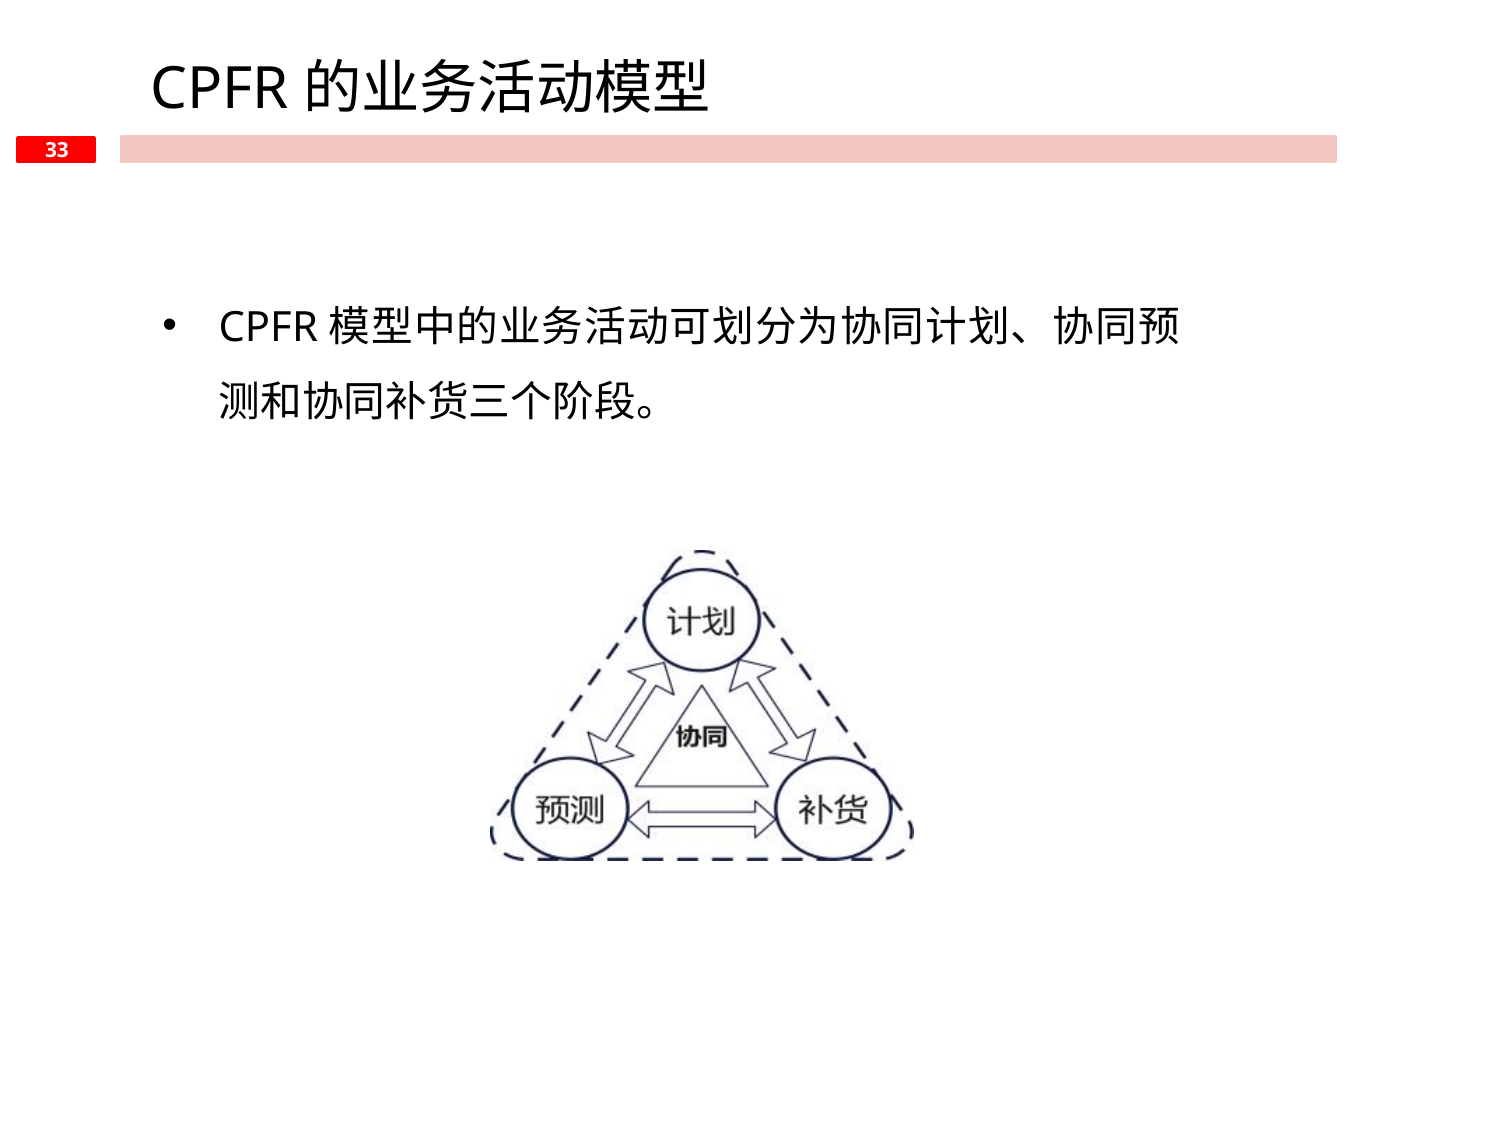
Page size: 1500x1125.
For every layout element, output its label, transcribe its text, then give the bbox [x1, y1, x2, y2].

text_box [17, 129, 97, 189]
picture [489, 550, 915, 861]
text_box CPFR的业务活动模型 [135, 42, 970, 128]
text_box CPFR模型中的业务活动可划分为协同计划、协同预测和协同补货三个阶段。 [147, 267, 1195, 460]
